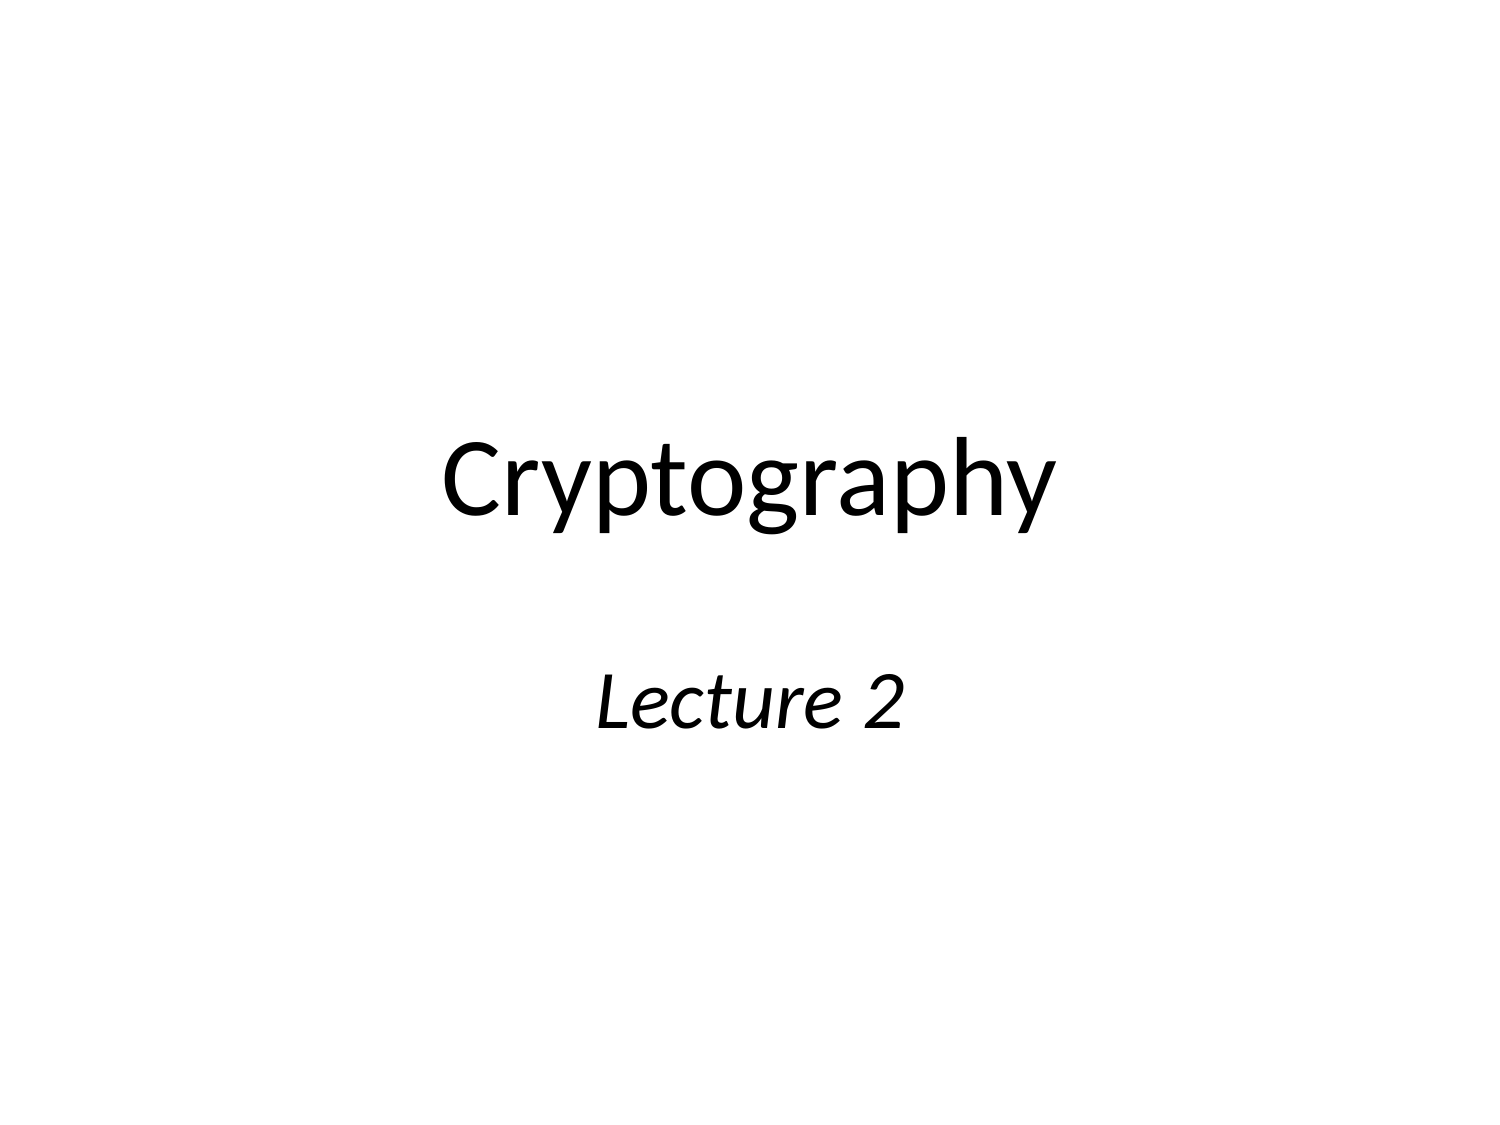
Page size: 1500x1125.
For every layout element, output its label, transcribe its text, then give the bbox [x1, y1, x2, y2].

title Cryptography [112, 349, 1388, 591]
subtitle Lecture 2 [225, 637, 1275, 925]
